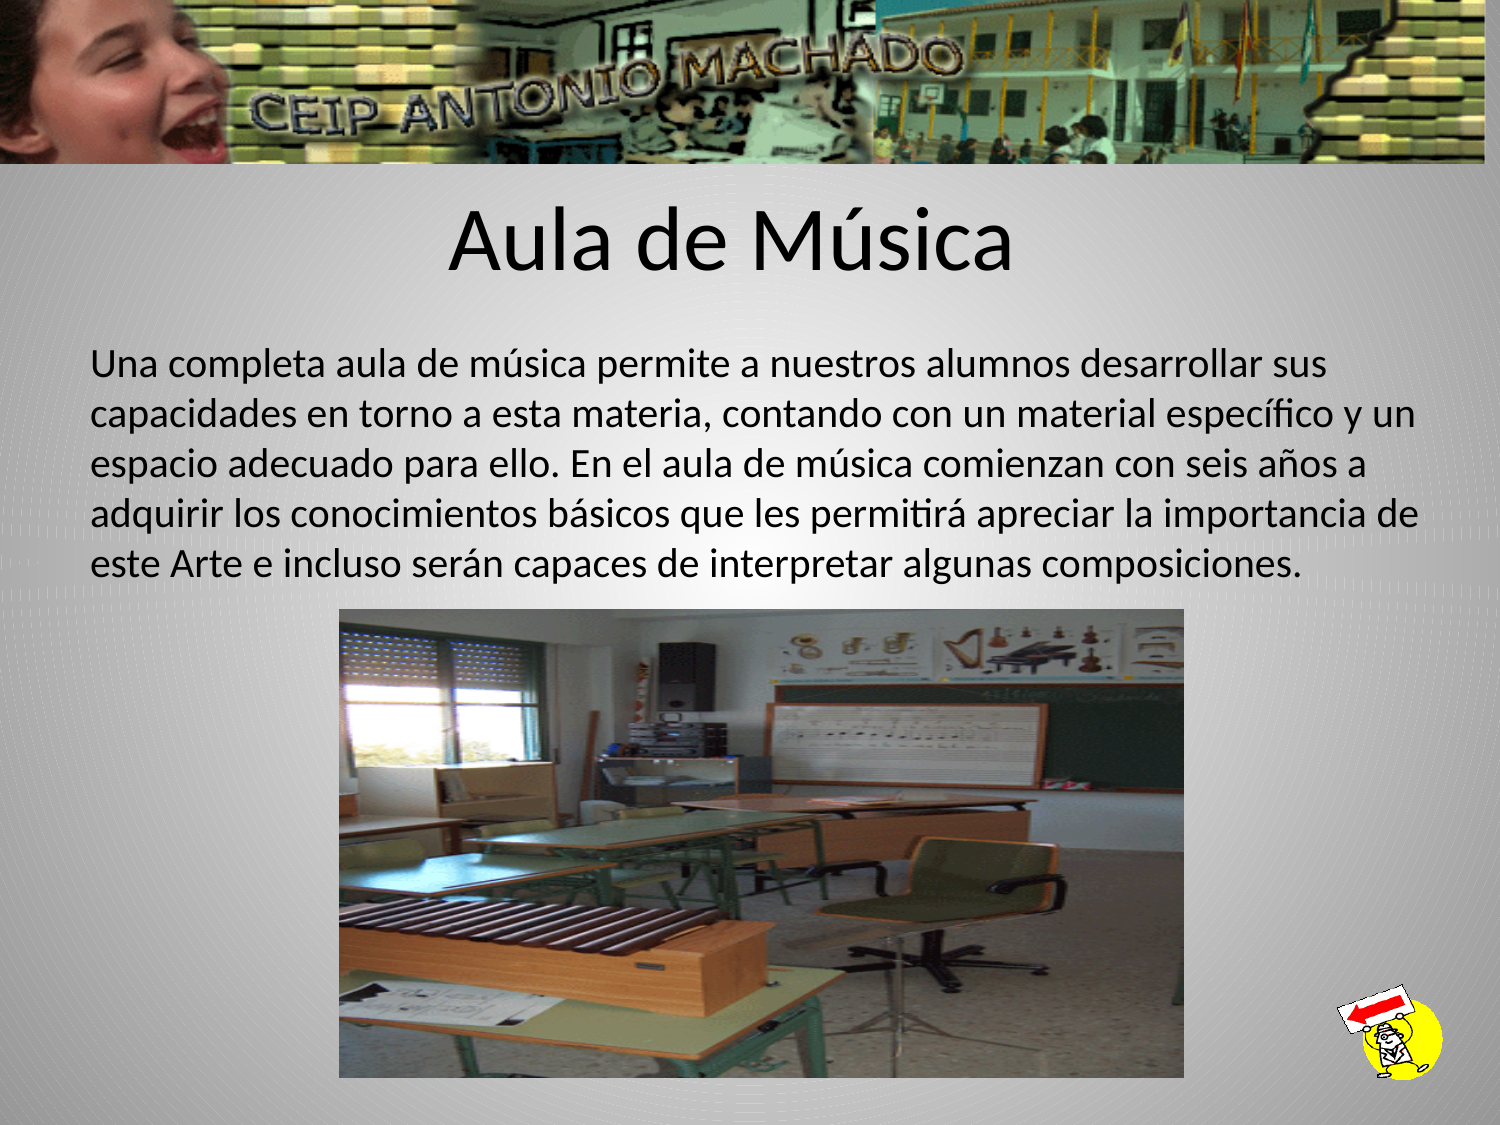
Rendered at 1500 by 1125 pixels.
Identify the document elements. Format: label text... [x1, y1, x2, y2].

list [0, 0, 1500, 165]
picture [1335, 984, 1454, 1081]
list Una completa aula de música permite a nuestros alumnos desarrollar sus capacidades en torno a esta materia, contando con un material específico y un espacio adecuado para ello. En el aula de música comienzan con seis años a adquirir los conocimientos básicos que les permitirá apreciar la importancia de este Arte e incluso serán capaces de interpretar algunas composiciones. [75, 328, 1442, 1005]
picture [339, 609, 1184, 1079]
title Aula de Música [433, 176, 1254, 297]
